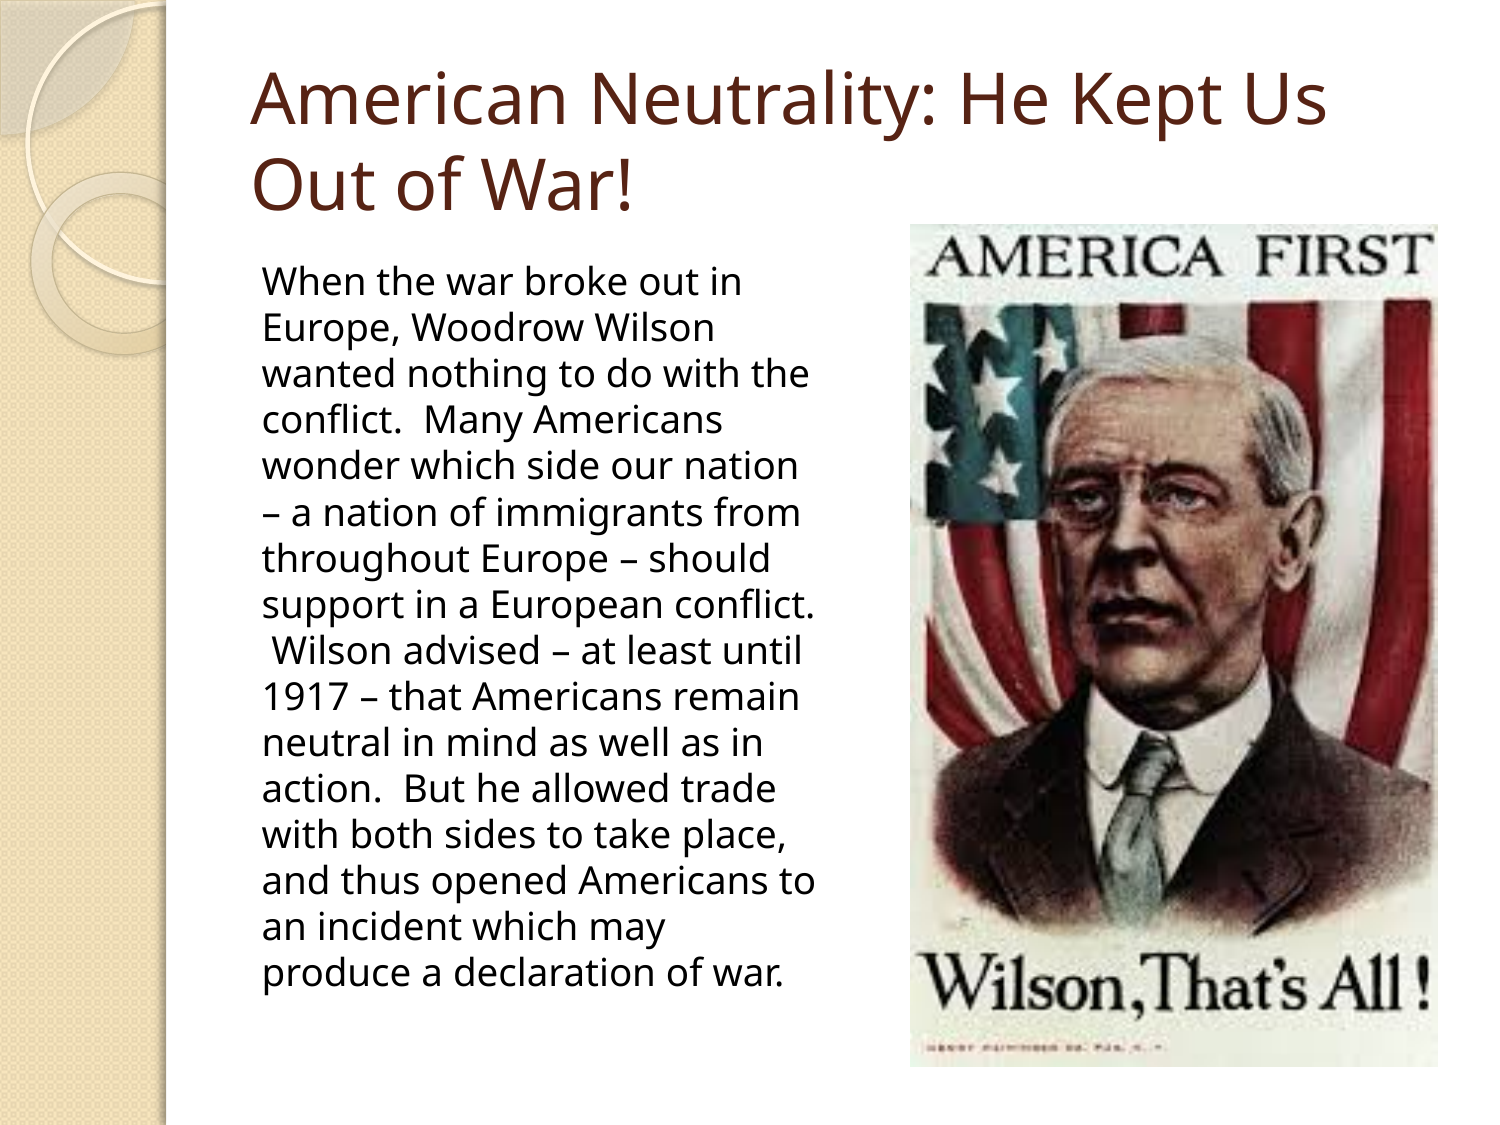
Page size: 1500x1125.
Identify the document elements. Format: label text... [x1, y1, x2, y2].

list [909, 224, 1438, 1067]
title American Neutrality: He Kept Us Out of War! [235, 45, 1466, 233]
list When the war broke out in Europe, Woodrow Wilson wanted nothing to do with the conflict. Many Americans wonder which side our nation – a nation of immigrants from throughout Europe – should support in a European conflict. Wilson advised – at least until 1917 – that Americans remain neutral in mind as well as in action. But he allowed trade with both sides to take place, and thus opened Americans to an incident which may produce a declaration of war. [235, 249, 836, 1015]
